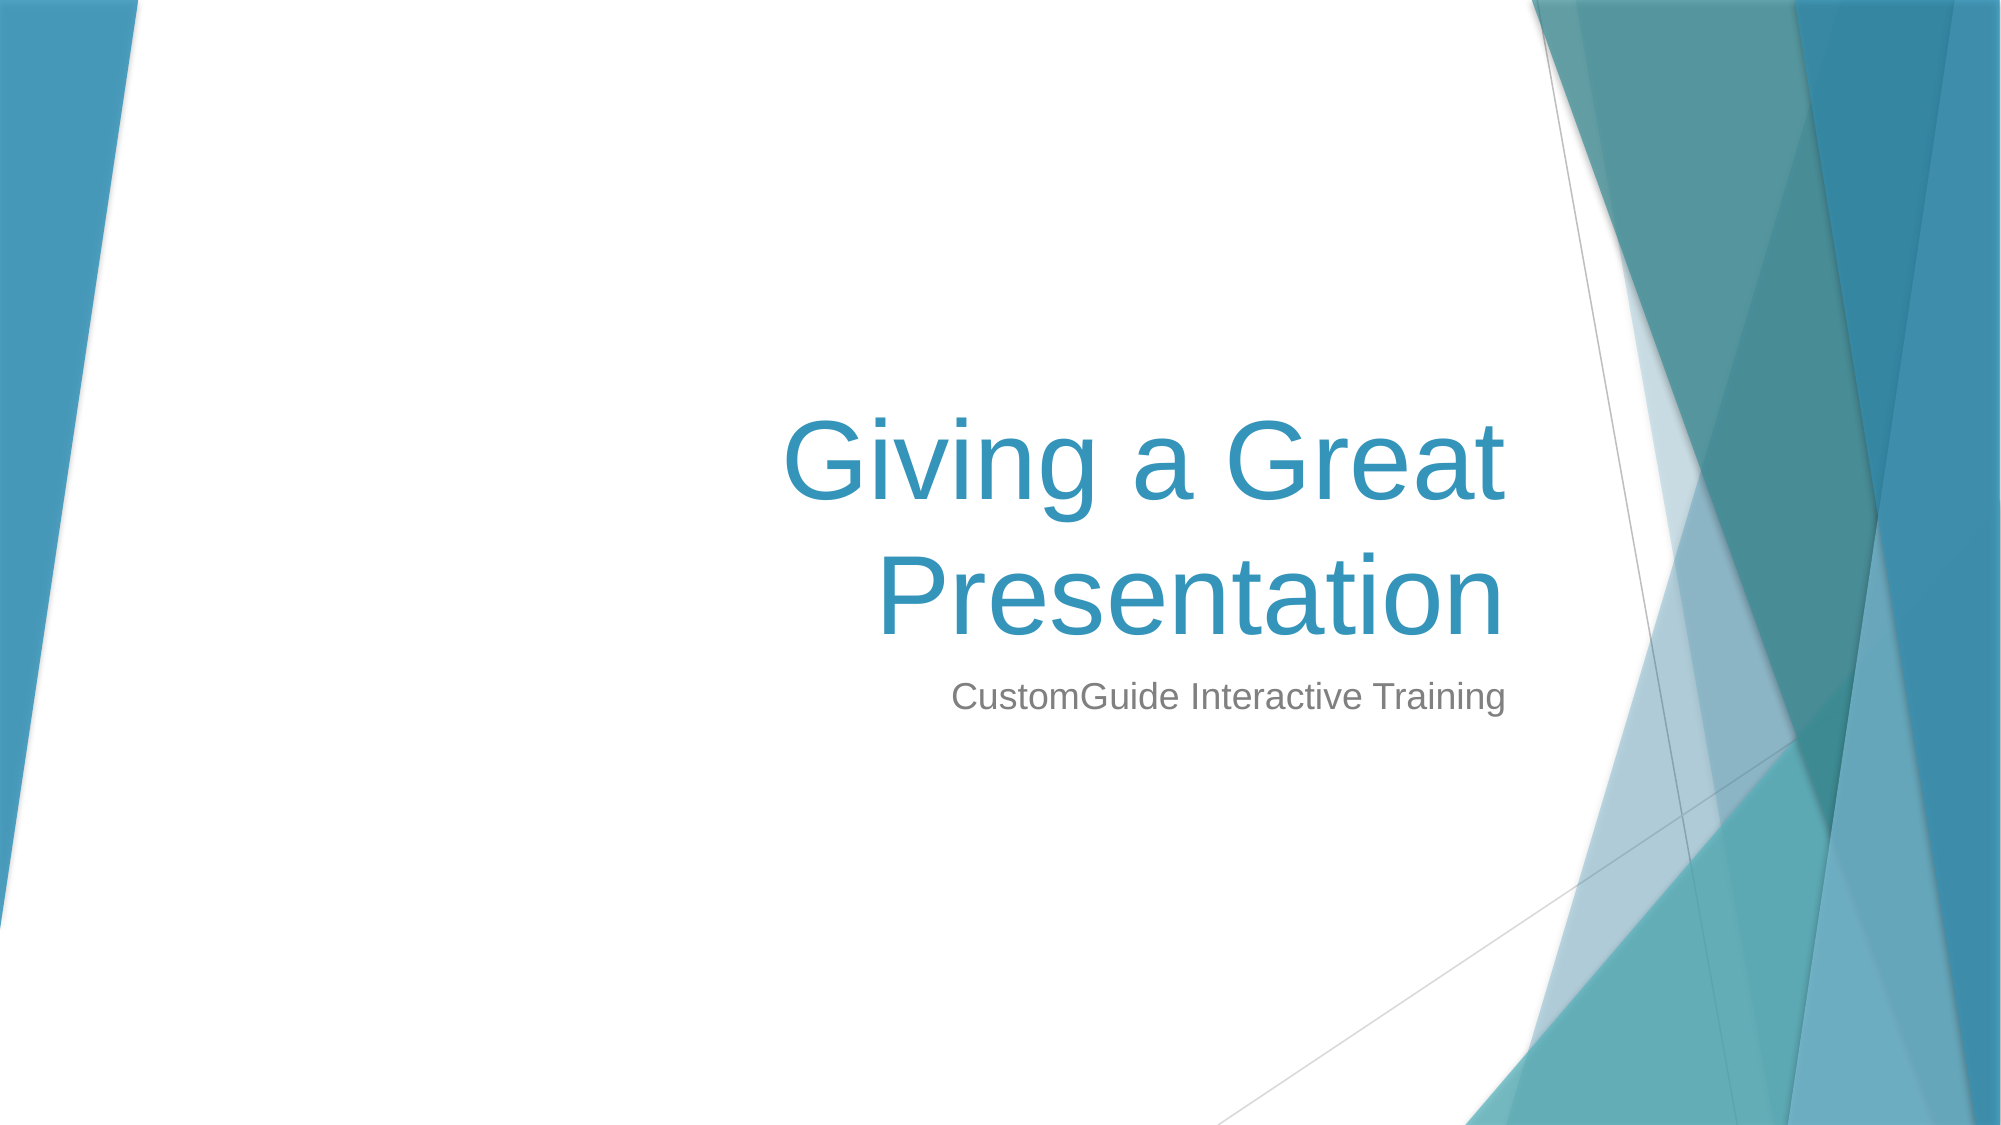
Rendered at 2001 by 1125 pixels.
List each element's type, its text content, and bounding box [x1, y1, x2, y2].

title Giving a Great Presentation [247, 394, 1522, 664]
subtitle CustomGuide Interactive Training [247, 664, 1522, 845]
